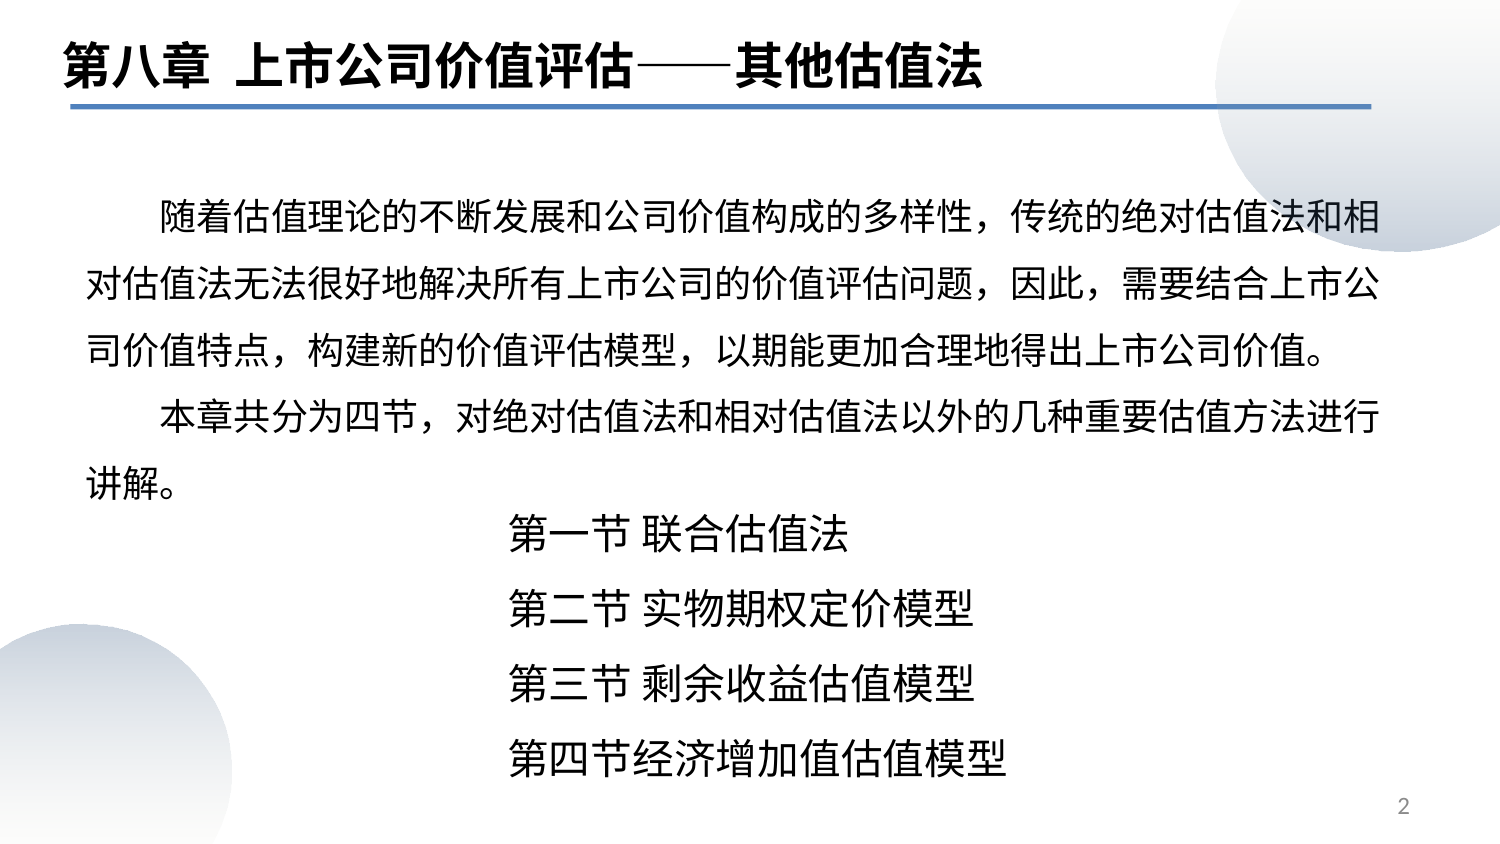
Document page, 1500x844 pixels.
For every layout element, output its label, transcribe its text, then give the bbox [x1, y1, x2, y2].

text_box [1213, 0, 1500, 255]
text_box 第一节 联合估值法 第二节 实物期权定价模型 第三节 剩余收益估值模型 第四节经济增加值估值模型 [492, 447, 1102, 844]
list 随着估值理论的不断发展和公司价值构成的多样性，传统的绝对估值法和相对估值法无法很好地解决所有上市公司的价值评估问题，因此，需要结合上市公司价值特点，构建新的价值评估模型，以期能更加合理地得出上市公司价值。 本章共分为四节，对绝对估值法和相对估值法以外的几种重要估值方法进行讲解。 [70, 164, 1425, 516]
title 第八章 上市公司价值评估——其他估值法 [46, 23, 1225, 106]
slide_number 2 [1074, 782, 1425, 827]
text_box [0, 621, 234, 844]
